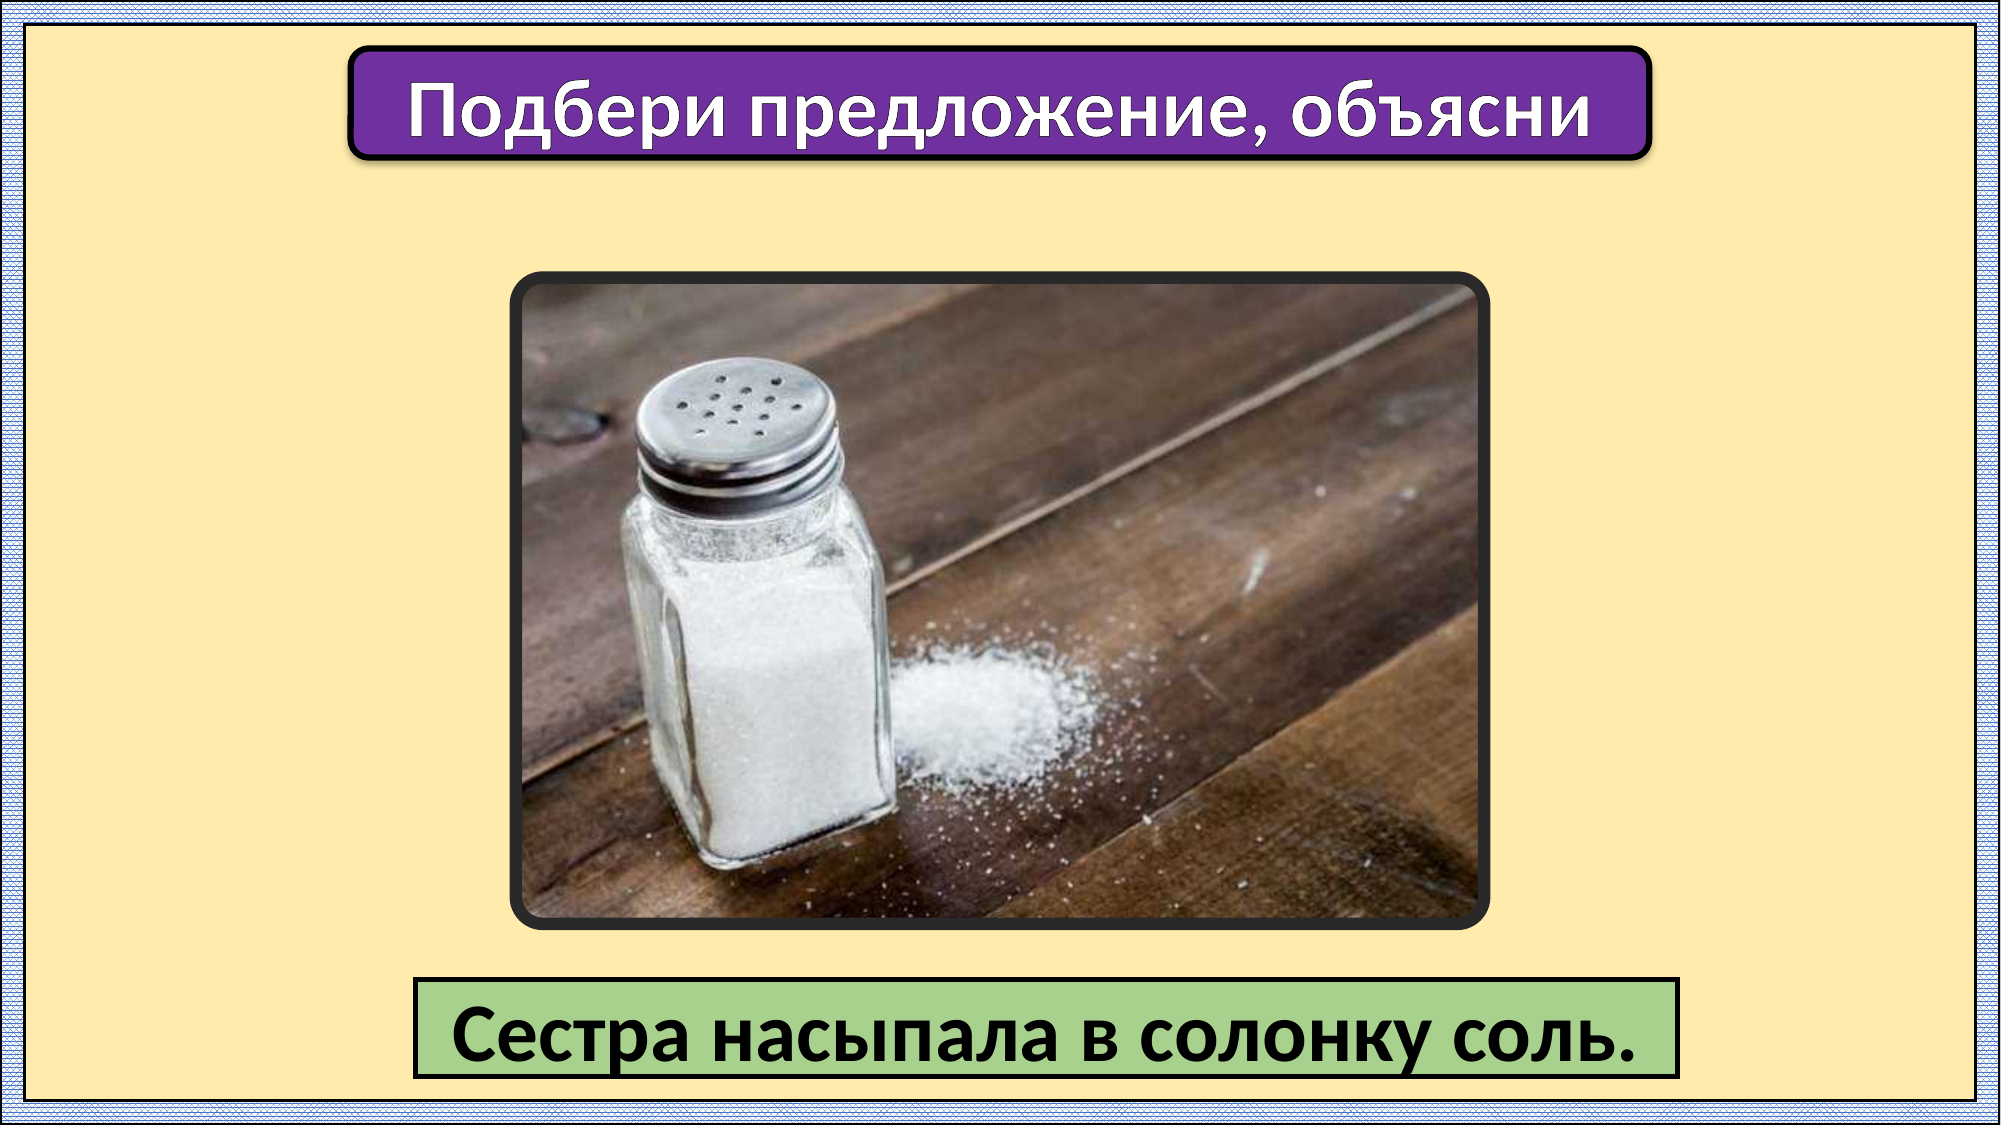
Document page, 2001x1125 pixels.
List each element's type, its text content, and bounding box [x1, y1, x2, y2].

text_box Сестра насыпала в солонку соль. [415, 979, 1678, 1077]
picture [515, 277, 1485, 924]
text_box Подбери предложение, объясни [349, 47, 1651, 159]
